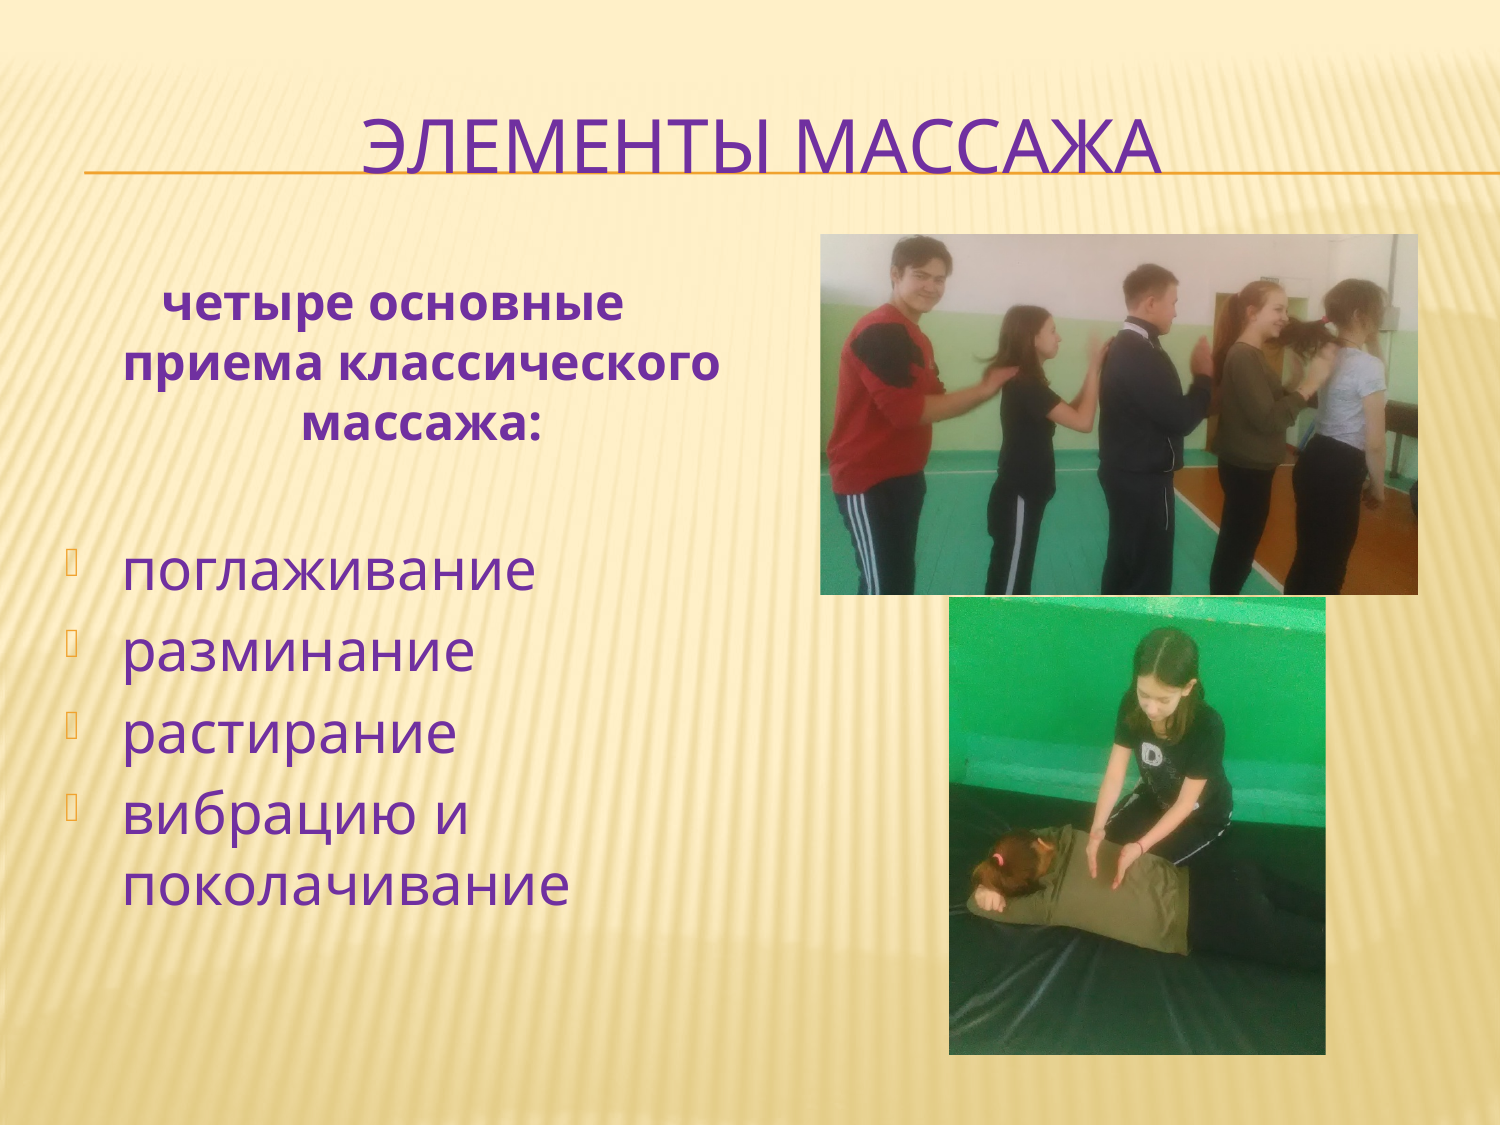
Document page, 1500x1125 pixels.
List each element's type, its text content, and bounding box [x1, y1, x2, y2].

list четыре основные приема классического массажа: поглаживание разминание растирание вибрацию и поколачивание [50, 262, 738, 1038]
picture [819, 234, 1419, 595]
title Элементы массажа [49, 75, 1475, 213]
picture [948, 597, 1326, 1055]
